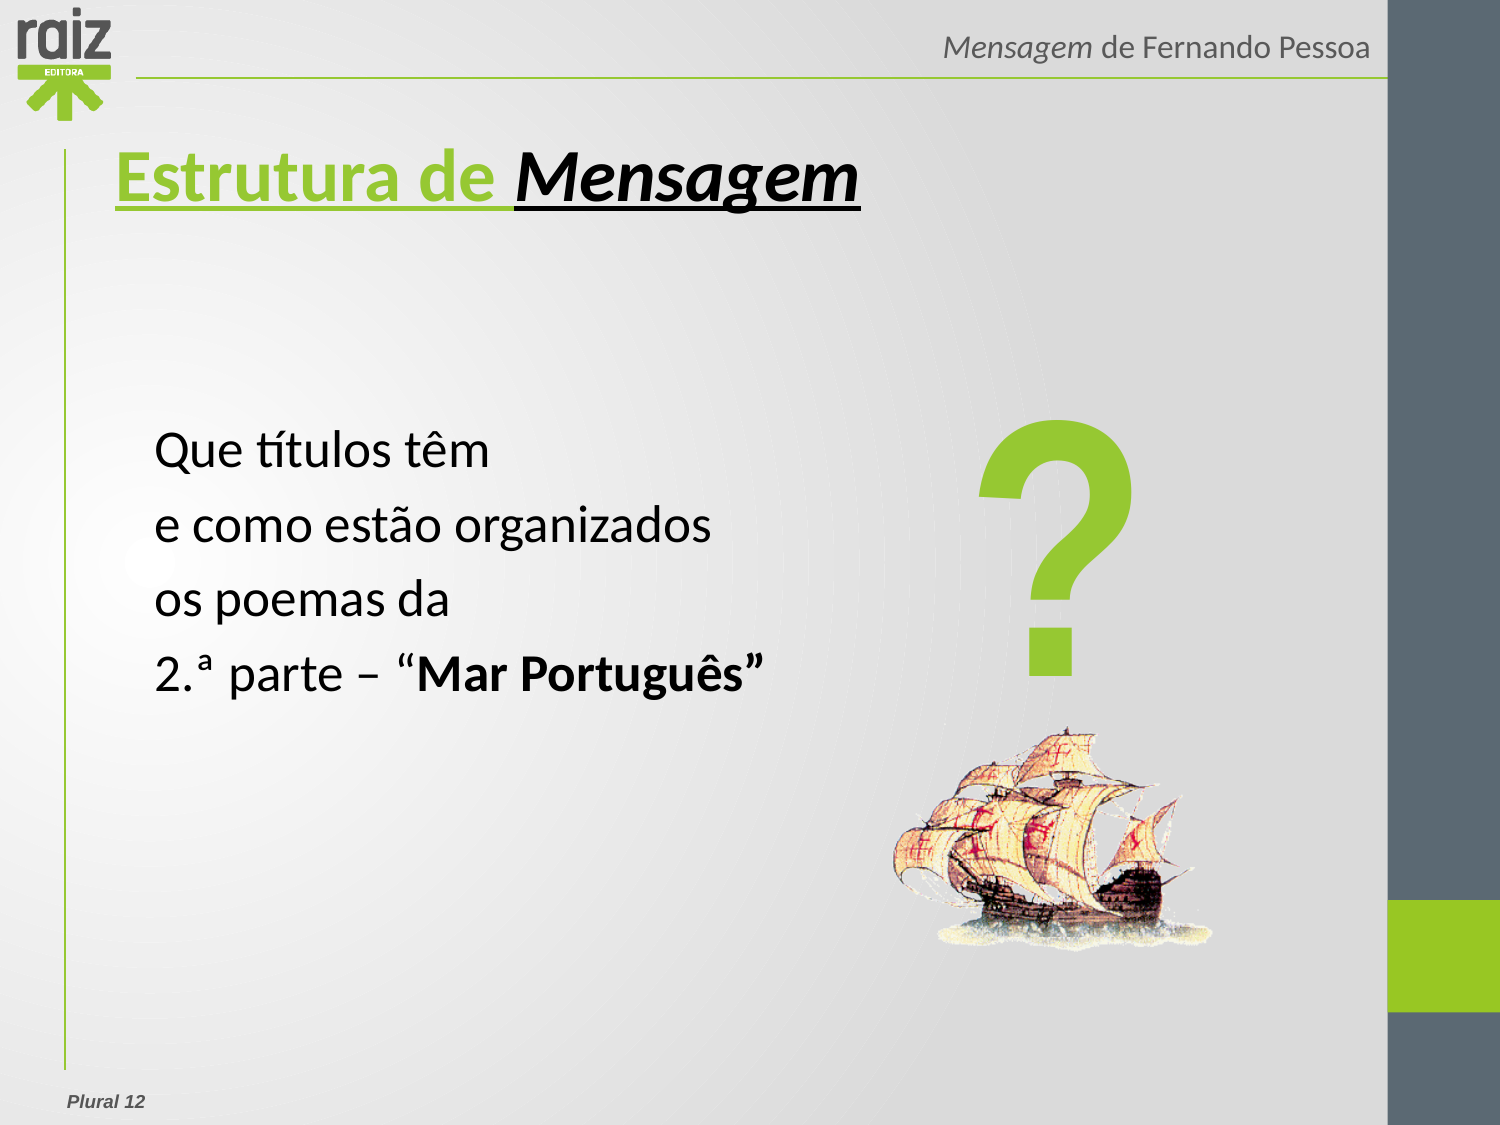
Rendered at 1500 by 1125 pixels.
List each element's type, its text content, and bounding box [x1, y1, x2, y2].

text_box ? [950, 302, 1140, 713]
picture [17, 7, 111, 121]
picture [886, 719, 1221, 958]
text_box Que títulos têm e como estão organizados os poemas da 2.ª parte – “Mar Português” [139, 407, 919, 715]
subtitle Estrutura de Mensagem [100, 118, 1353, 237]
